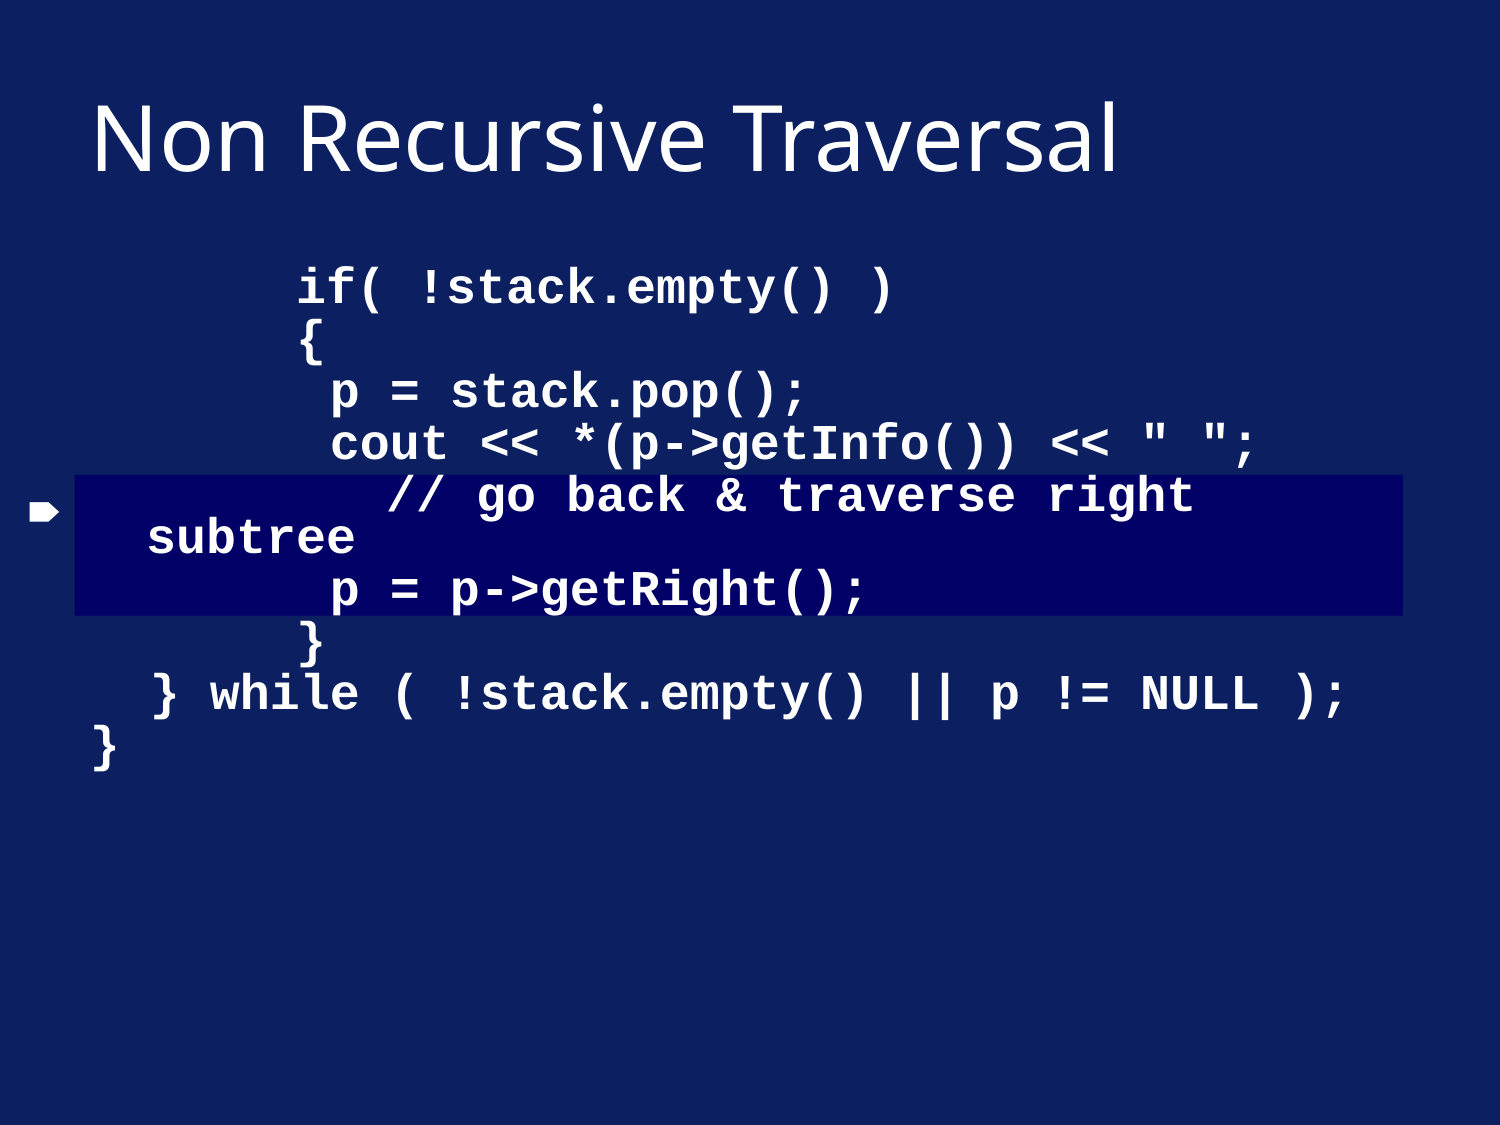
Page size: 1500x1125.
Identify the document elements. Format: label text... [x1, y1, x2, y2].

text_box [12, 474, 1404, 616]
title Non Recursive Traversal [74, 59, 1425, 210]
list if( !stack.empty() ) { p = stack.pop(); cout << *(p->getInfo()) << " "; // go back & traverse right subtree p = p->getRight(); } } while ( !stack.empty() || p != NULL ); } [74, 262, 1425, 1038]
